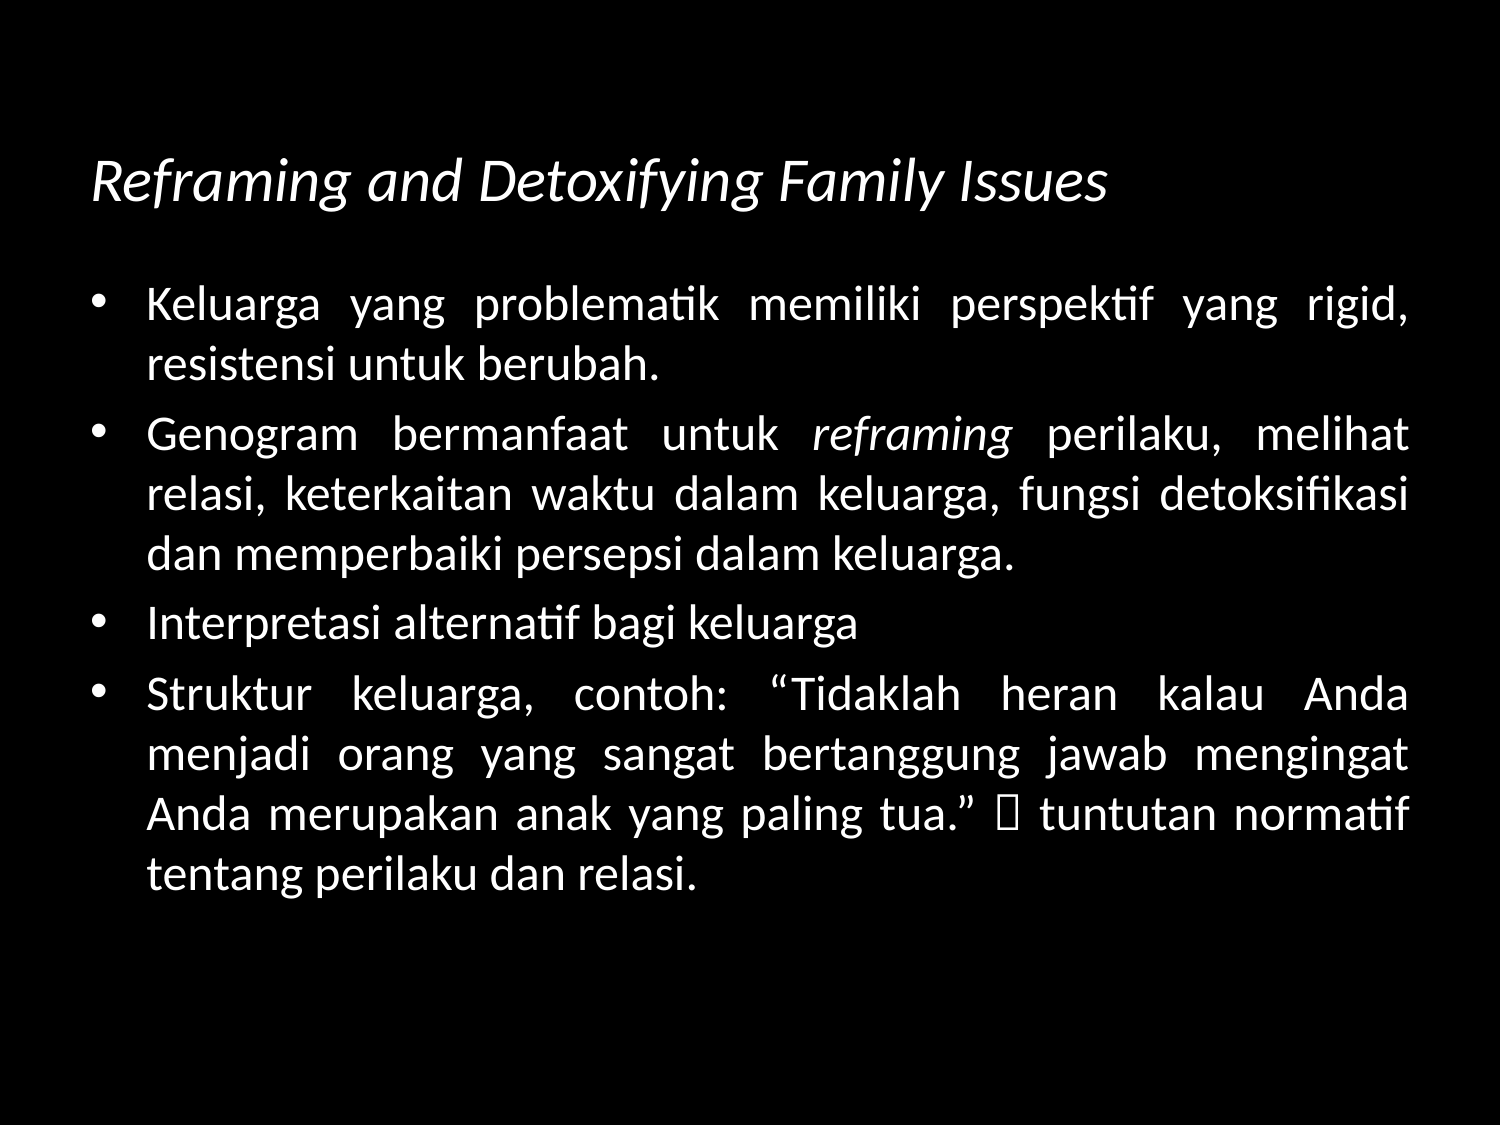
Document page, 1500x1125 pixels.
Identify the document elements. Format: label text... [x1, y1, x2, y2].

list Keluarga yang problematik memiliki perspektif yang rigid, resistensi untuk berubah. Genogram bermanfaat untuk reframing perilaku, melihat relasi, keterkaitan waktu dalam keluarga, fungsi detoksifikasi dan memperbaiki persepsi dalam keluarga. Interpretasi alternatif bagi keluarga Struktur keluarga, contoh: “Tidaklah heran kalau Anda menjadi orang yang sangat bertanggung jawab mengingat Anda merupakan anak yang paling tua.”  tuntutan normatif tentang perilaku dan relasi. [75, 262, 1425, 1005]
title Reframing and Detoxifying Family Issues [75, 45, 1425, 233]
